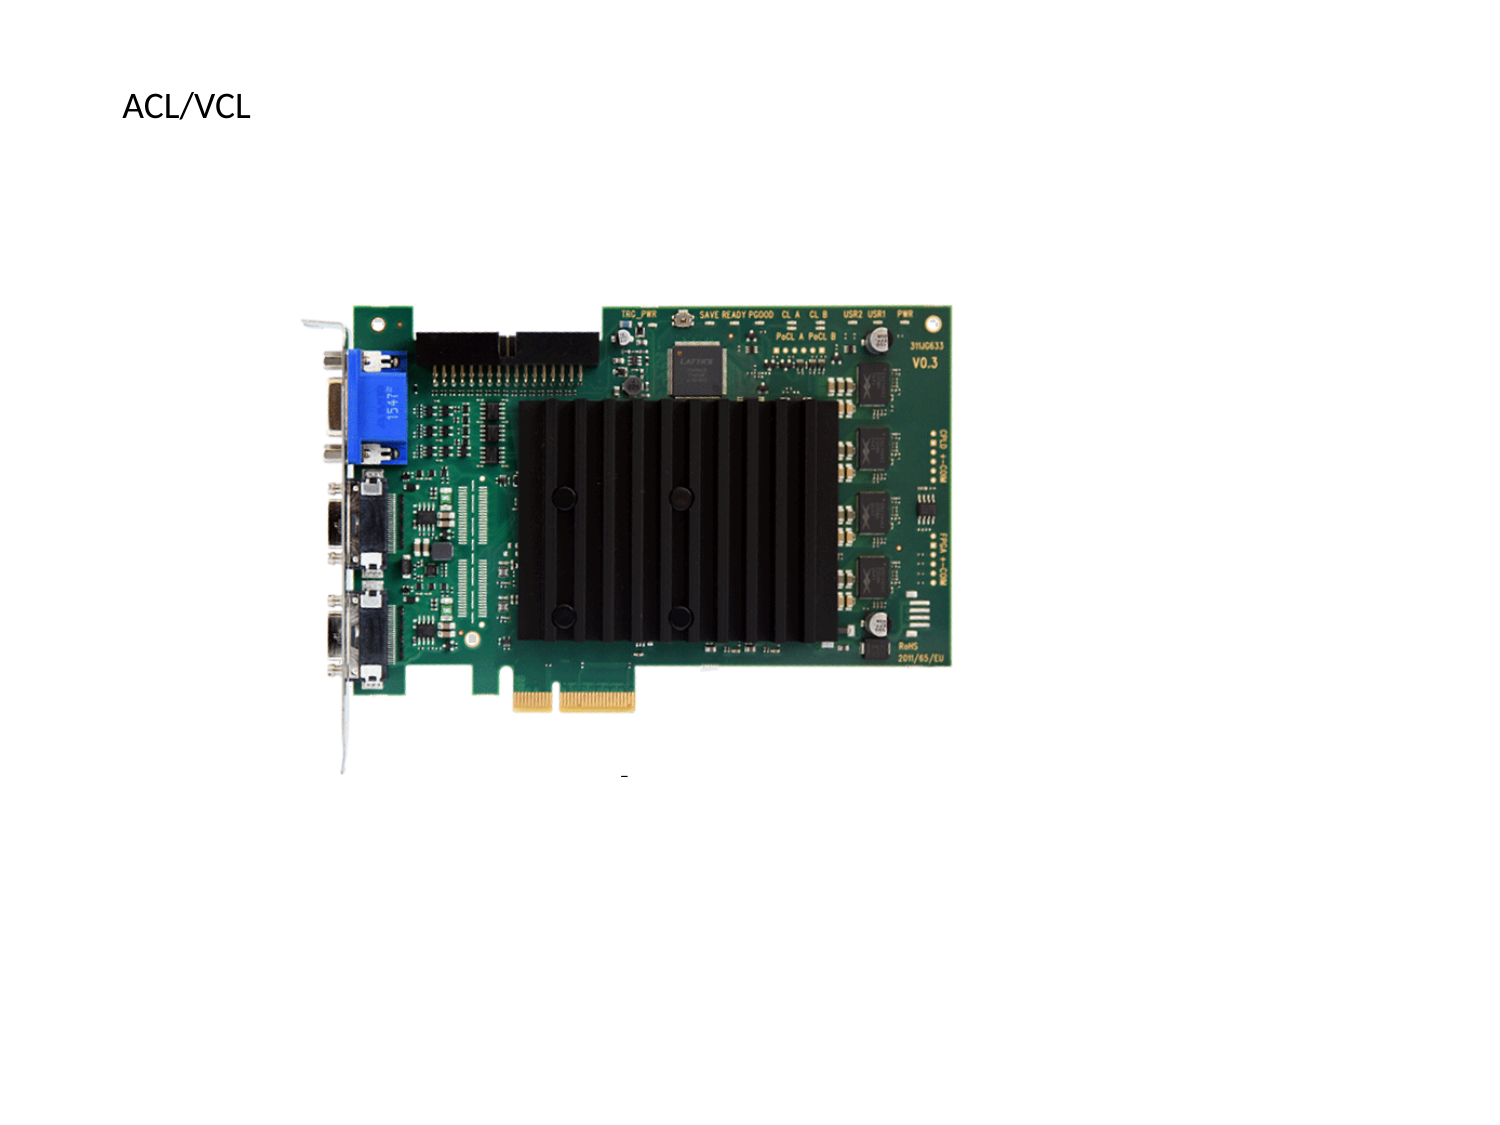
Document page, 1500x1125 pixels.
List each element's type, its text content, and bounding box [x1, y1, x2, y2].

text_box ACL/VCL [107, 73, 441, 134]
picture [297, 303, 954, 777]
